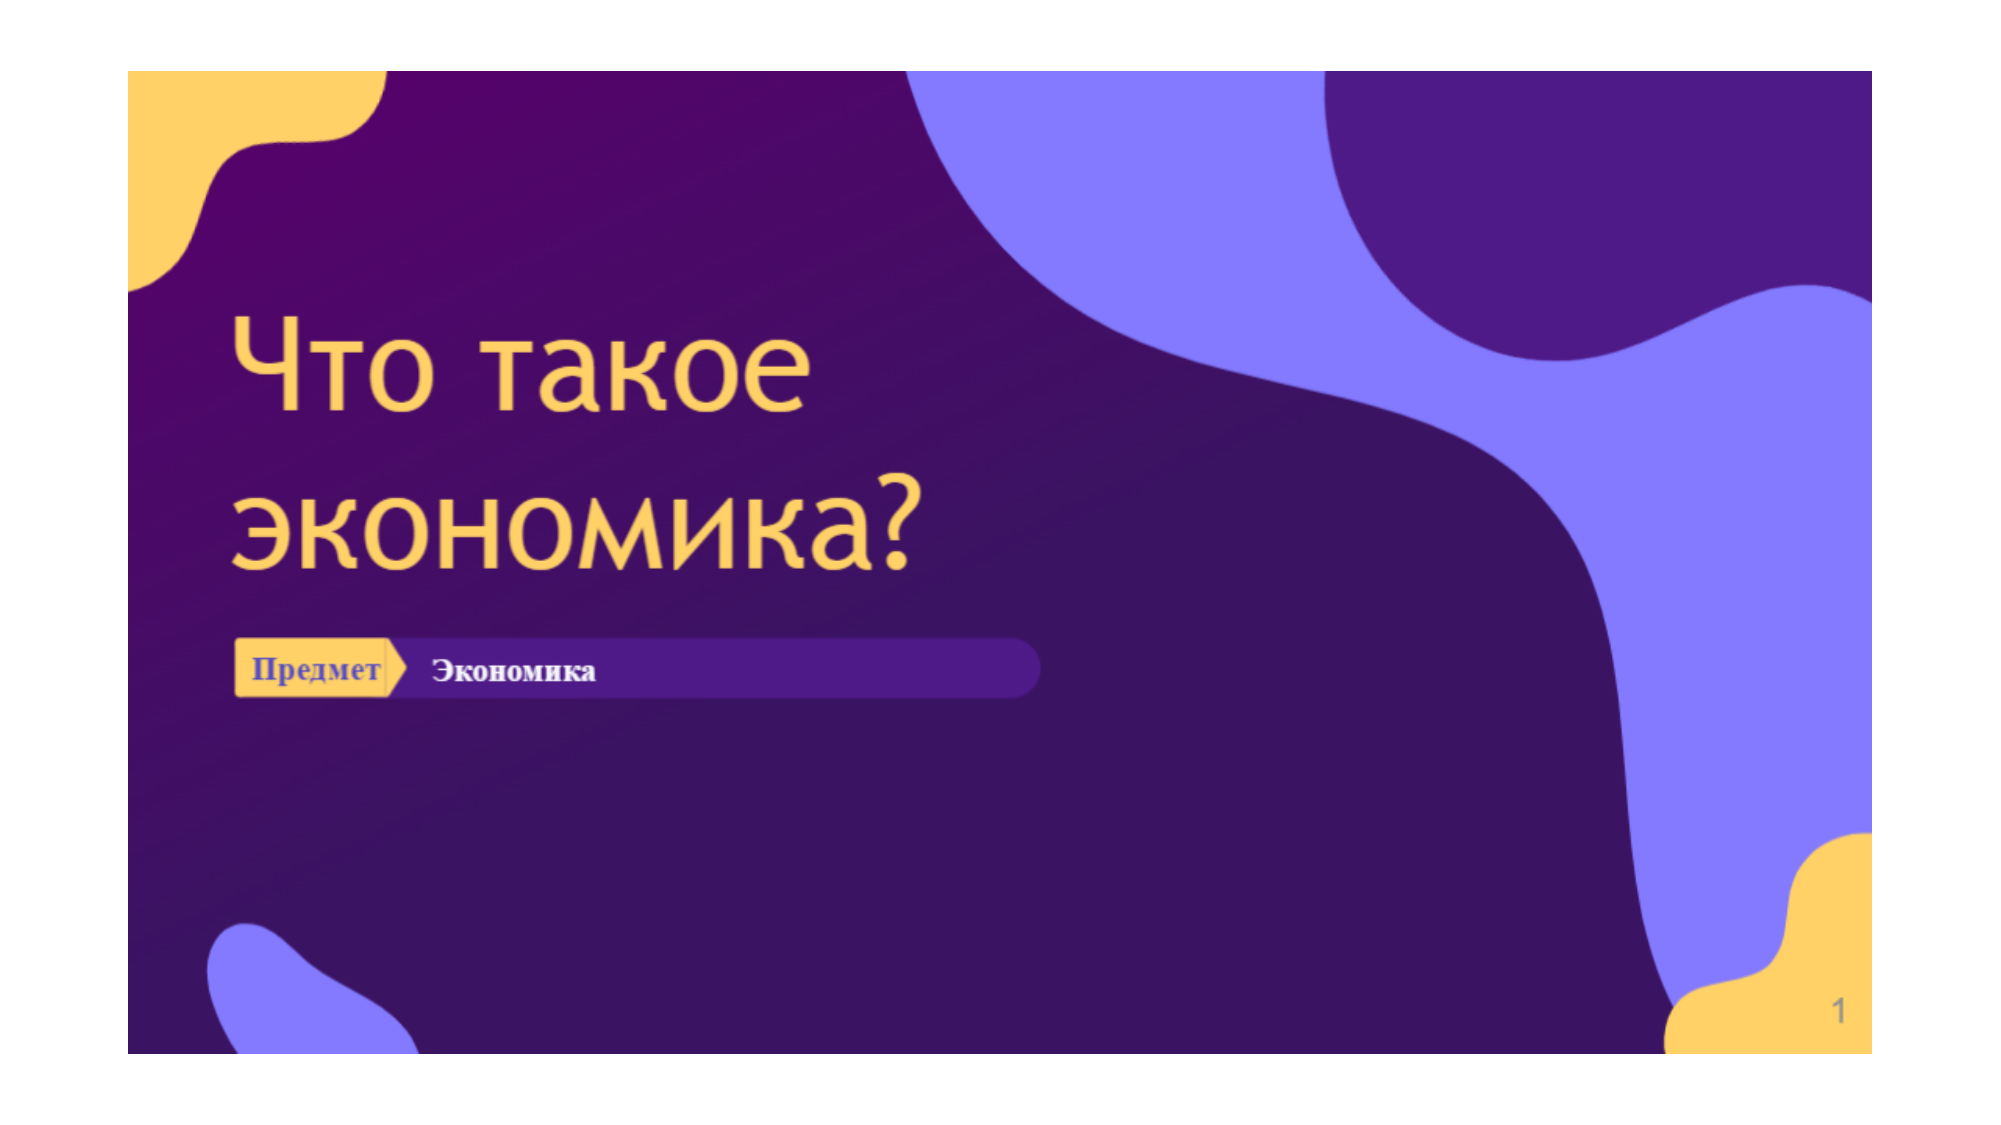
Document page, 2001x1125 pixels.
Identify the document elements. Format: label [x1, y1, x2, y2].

picture [128, 71, 1872, 1054]
